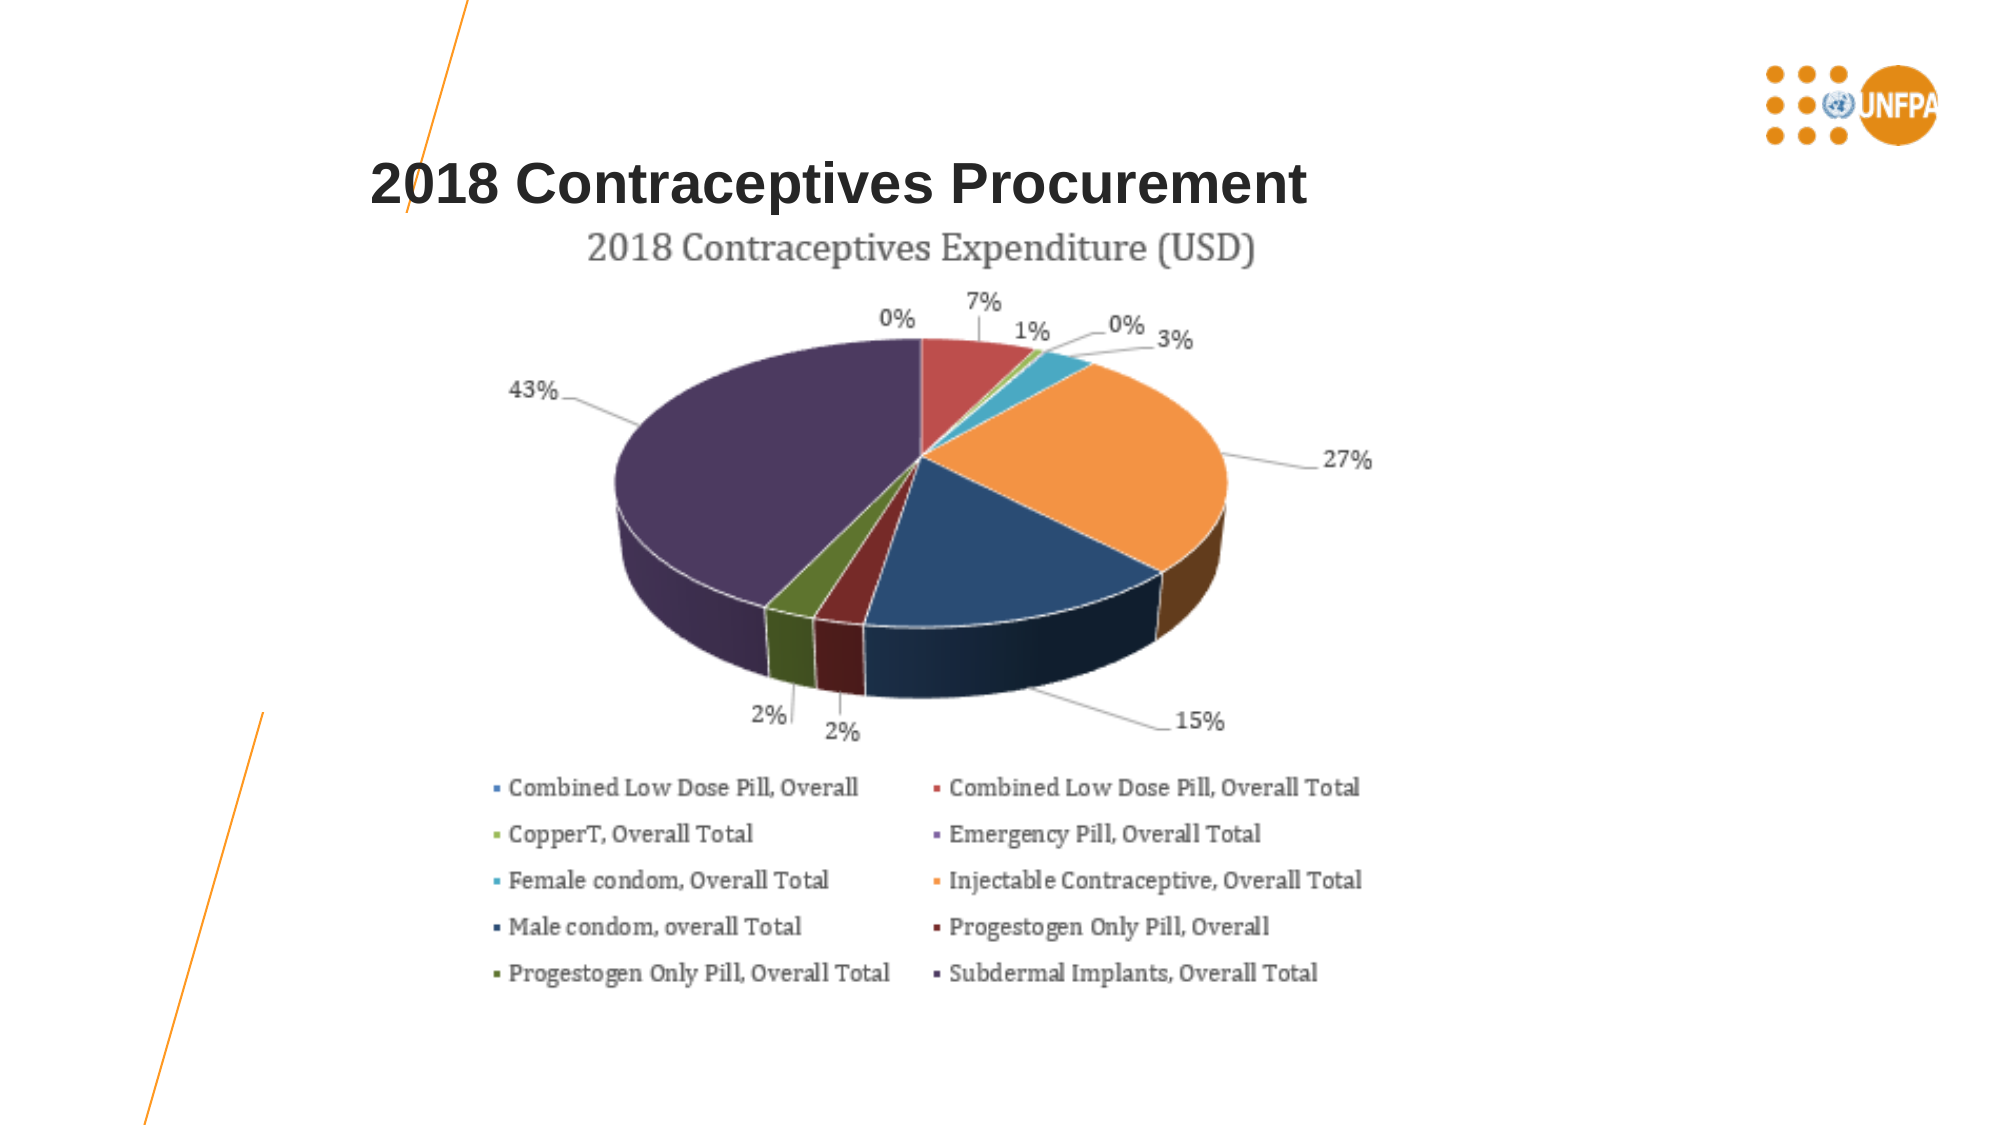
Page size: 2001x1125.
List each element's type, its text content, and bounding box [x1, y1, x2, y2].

picture [267, 213, 1568, 1003]
picture [1766, 65, 1939, 146]
title 2018 Contraceptives Procurement [355, 109, 1555, 211]
